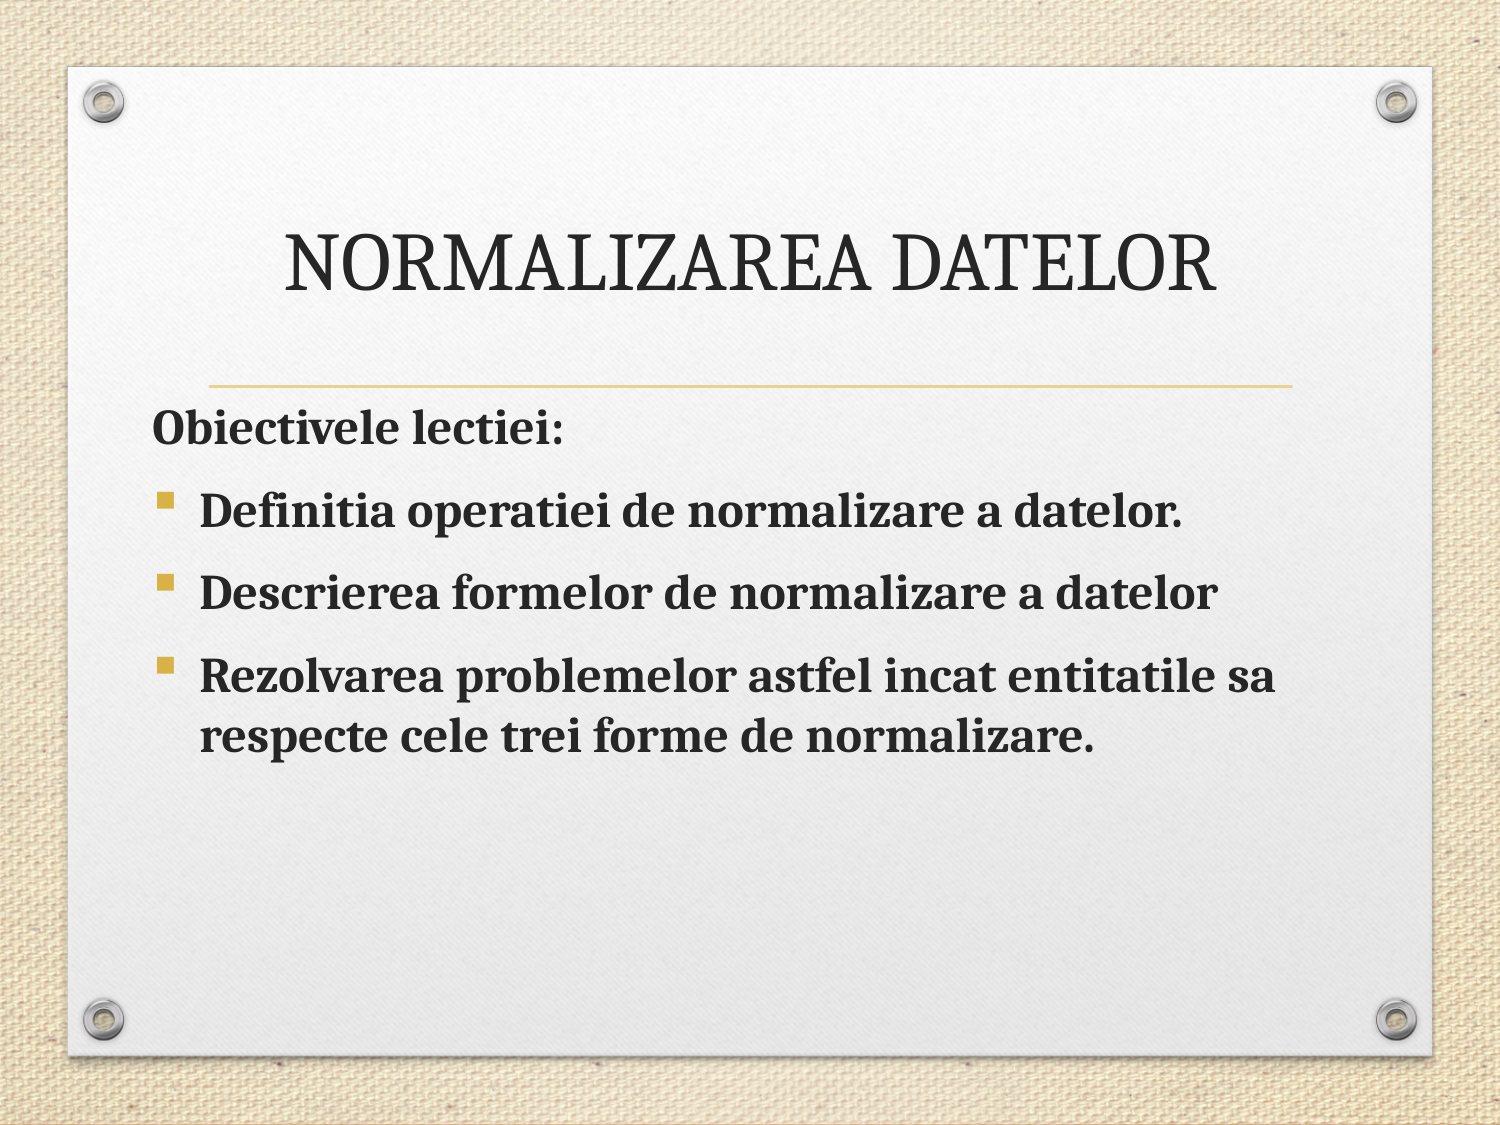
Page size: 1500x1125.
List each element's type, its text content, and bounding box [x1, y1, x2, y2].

list Obiectivele lectiei: Definitia operatiei de normalizare a datelor. Descrierea formelor de normalizare a datelor Rezolvarea problemelor astfel incat entitatile sa respecte cele trei forme de normalizare. [137, 387, 1459, 1071]
picture [0, 0, 1500, 1125]
title NORMALIZAREA DATELOR [193, 150, 1309, 365]
